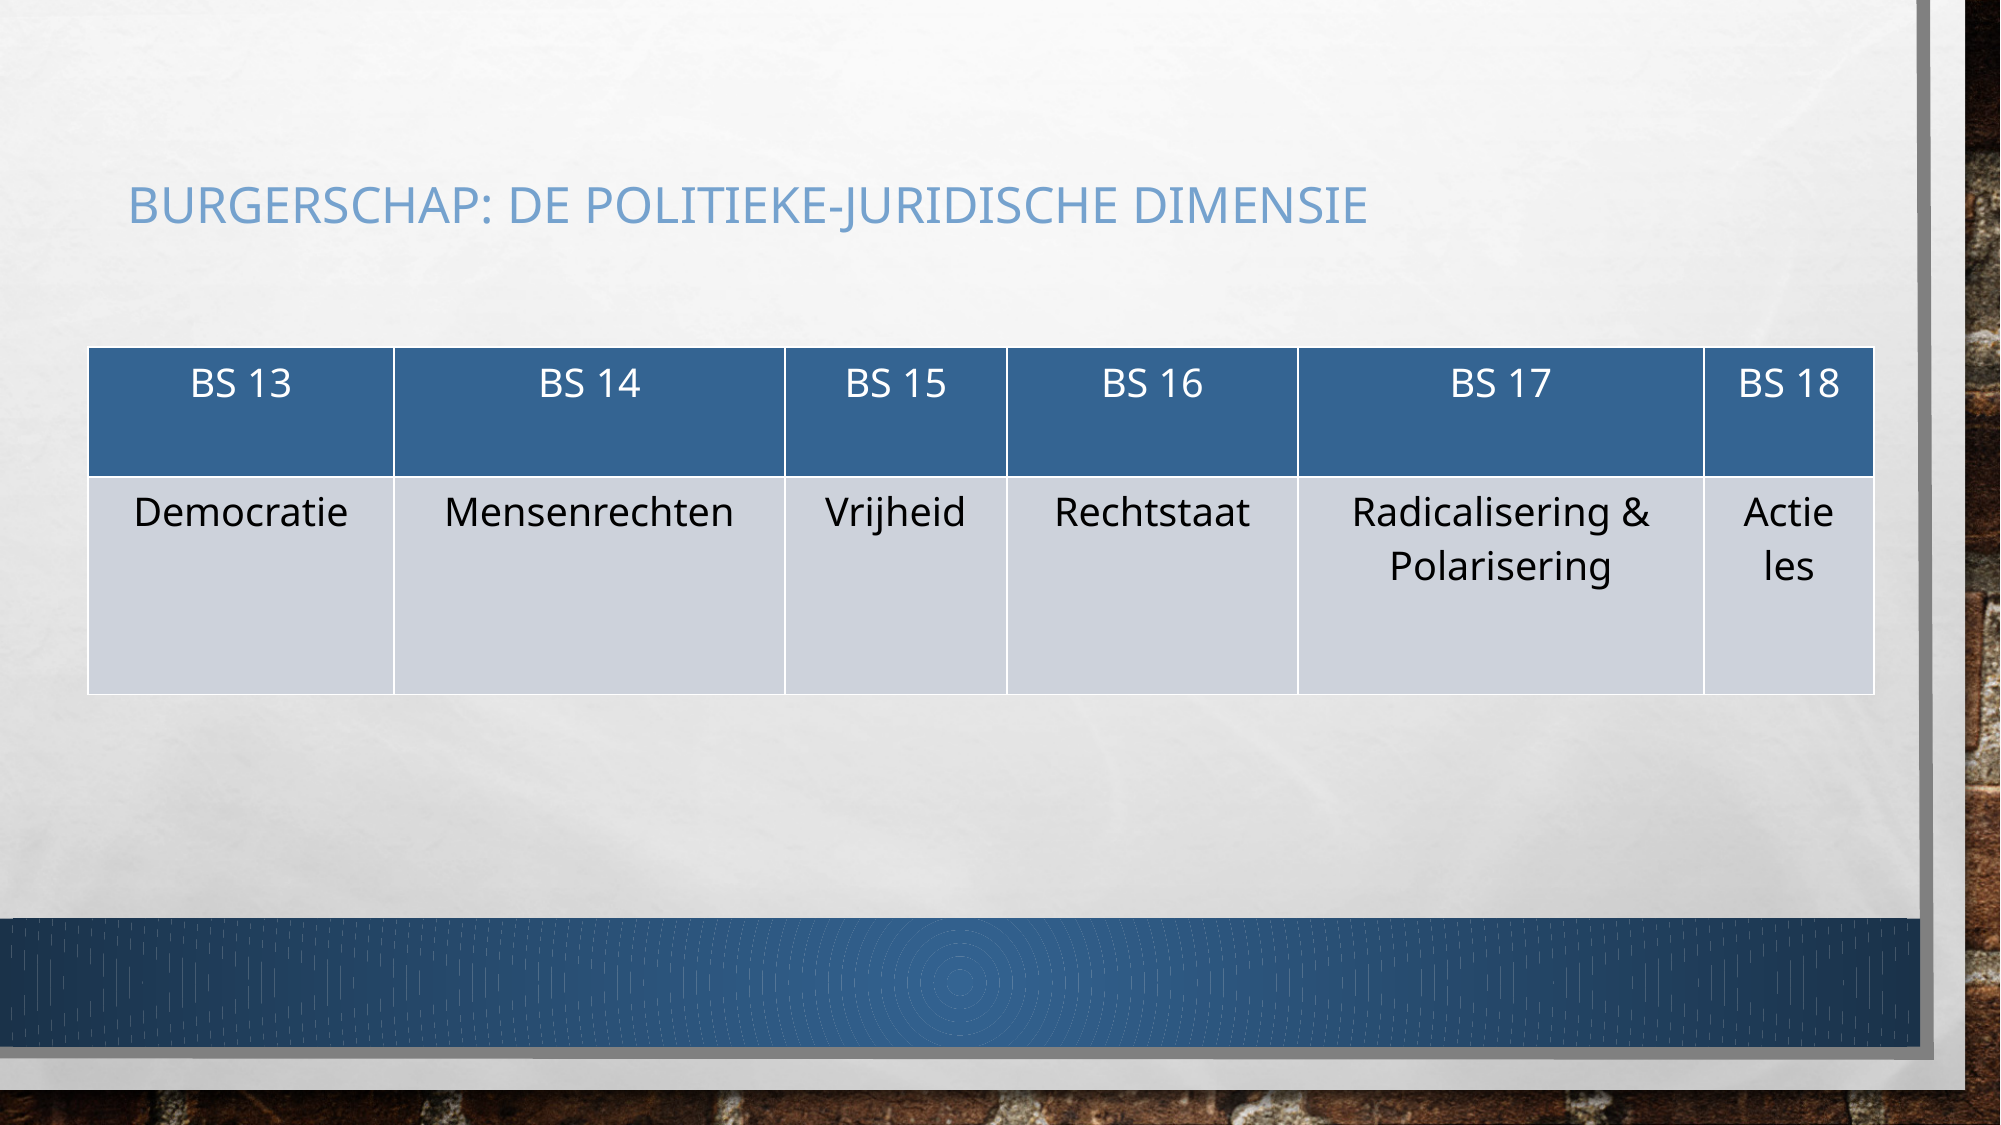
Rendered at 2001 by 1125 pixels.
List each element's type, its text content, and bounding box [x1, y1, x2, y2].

title Burgerschap: de Politieke-juridische dimensie [112, 112, 1818, 302]
table_cell Vrijheid [786, 478, 1006, 694]
table_header BS 18 [1705, 348, 1873, 476]
table_header BS 13 [89, 348, 393, 476]
table_cell Rechtstaat [1008, 478, 1297, 694]
table_cell Radicalisering & Polarisering [1299, 478, 1703, 694]
table_header BS 17 [1299, 348, 1703, 476]
table_header BS 16 [1008, 348, 1297, 476]
table_cell Democratie [89, 478, 393, 694]
table_cell Actie les [1705, 478, 1873, 694]
table_cell Mensenrechten [395, 478, 784, 694]
table_header BS 14 [395, 348, 784, 476]
table_header BS 15 [786, 348, 1006, 476]
picture [0, 0, 2000, 1125]
